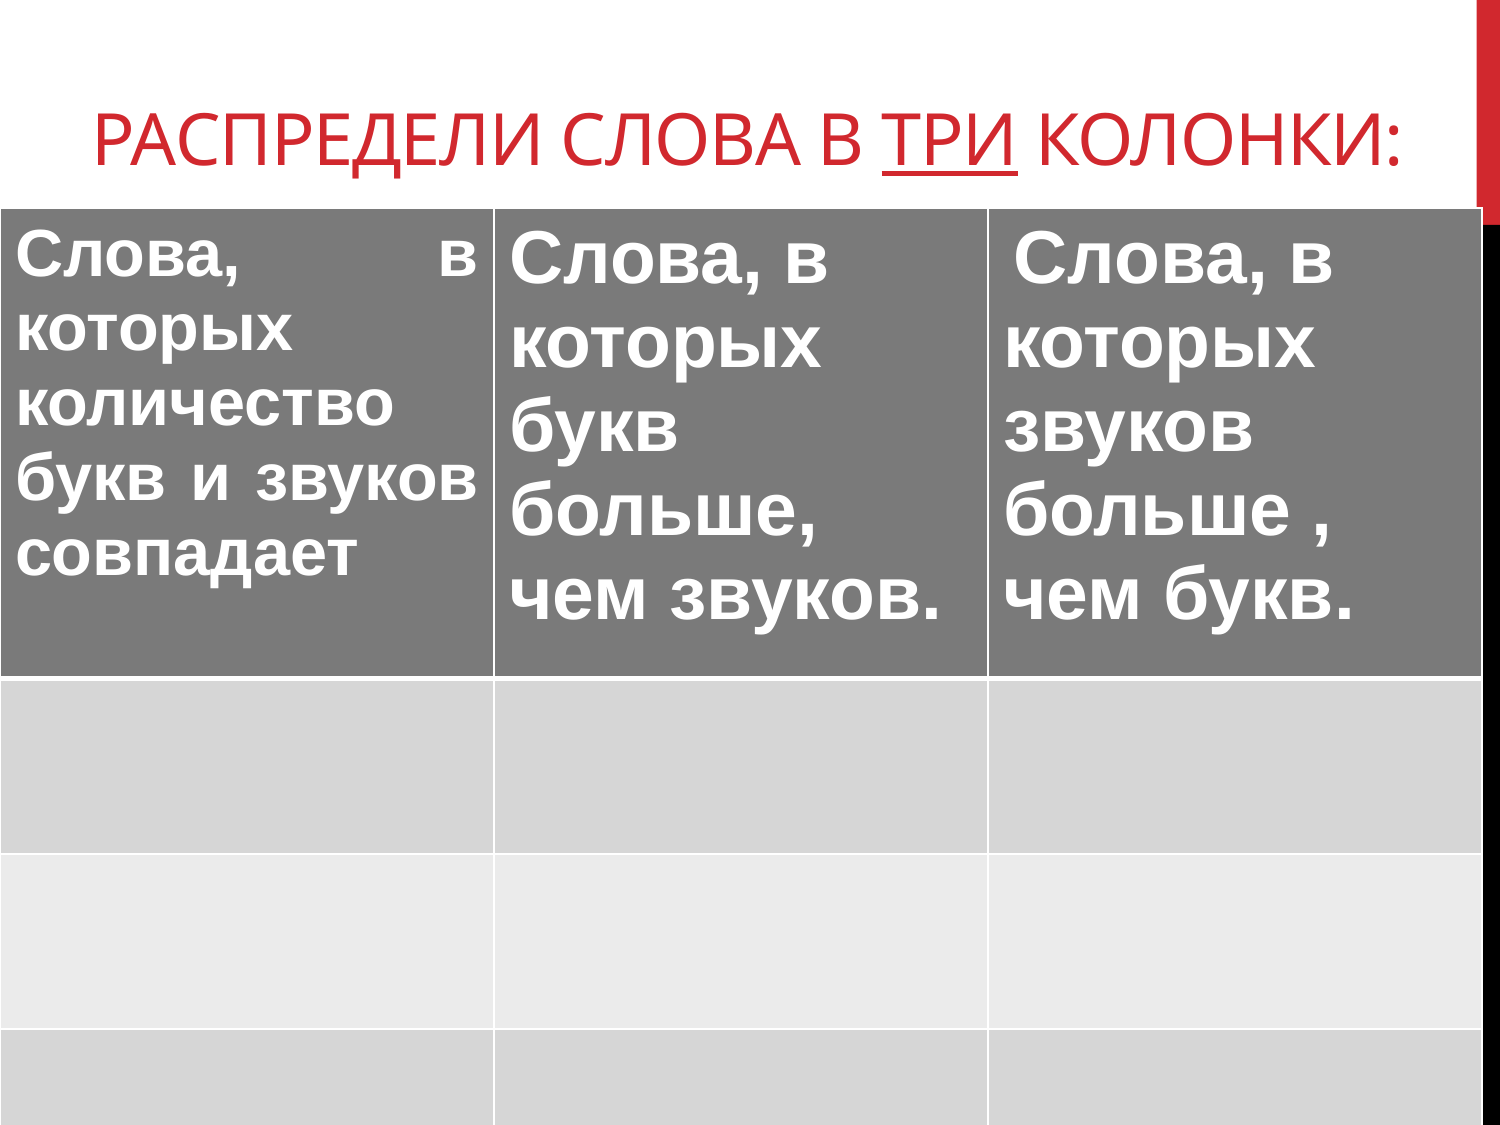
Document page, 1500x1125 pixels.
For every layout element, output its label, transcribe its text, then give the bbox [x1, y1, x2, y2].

table_cell [495, 855, 987, 1028]
table_header Слова, в которых звуков больше , чем букв. [989, 209, 1481, 676]
title Распредели слова в три колонки: [76, 0, 1427, 188]
table_header Слова, в которых букв больше, чем звуков. [495, 209, 987, 676]
table_cell [1, 681, 493, 853]
table_cell [989, 681, 1481, 853]
table_cell [1, 1030, 493, 1125]
table_cell [1, 855, 493, 1028]
table_cell [989, 855, 1481, 1028]
table_cell [495, 1030, 987, 1125]
table_cell [495, 681, 987, 853]
table_header Слова, в которых количество букв и звуков совпадает [1, 209, 493, 676]
table_cell [989, 1030, 1481, 1125]
